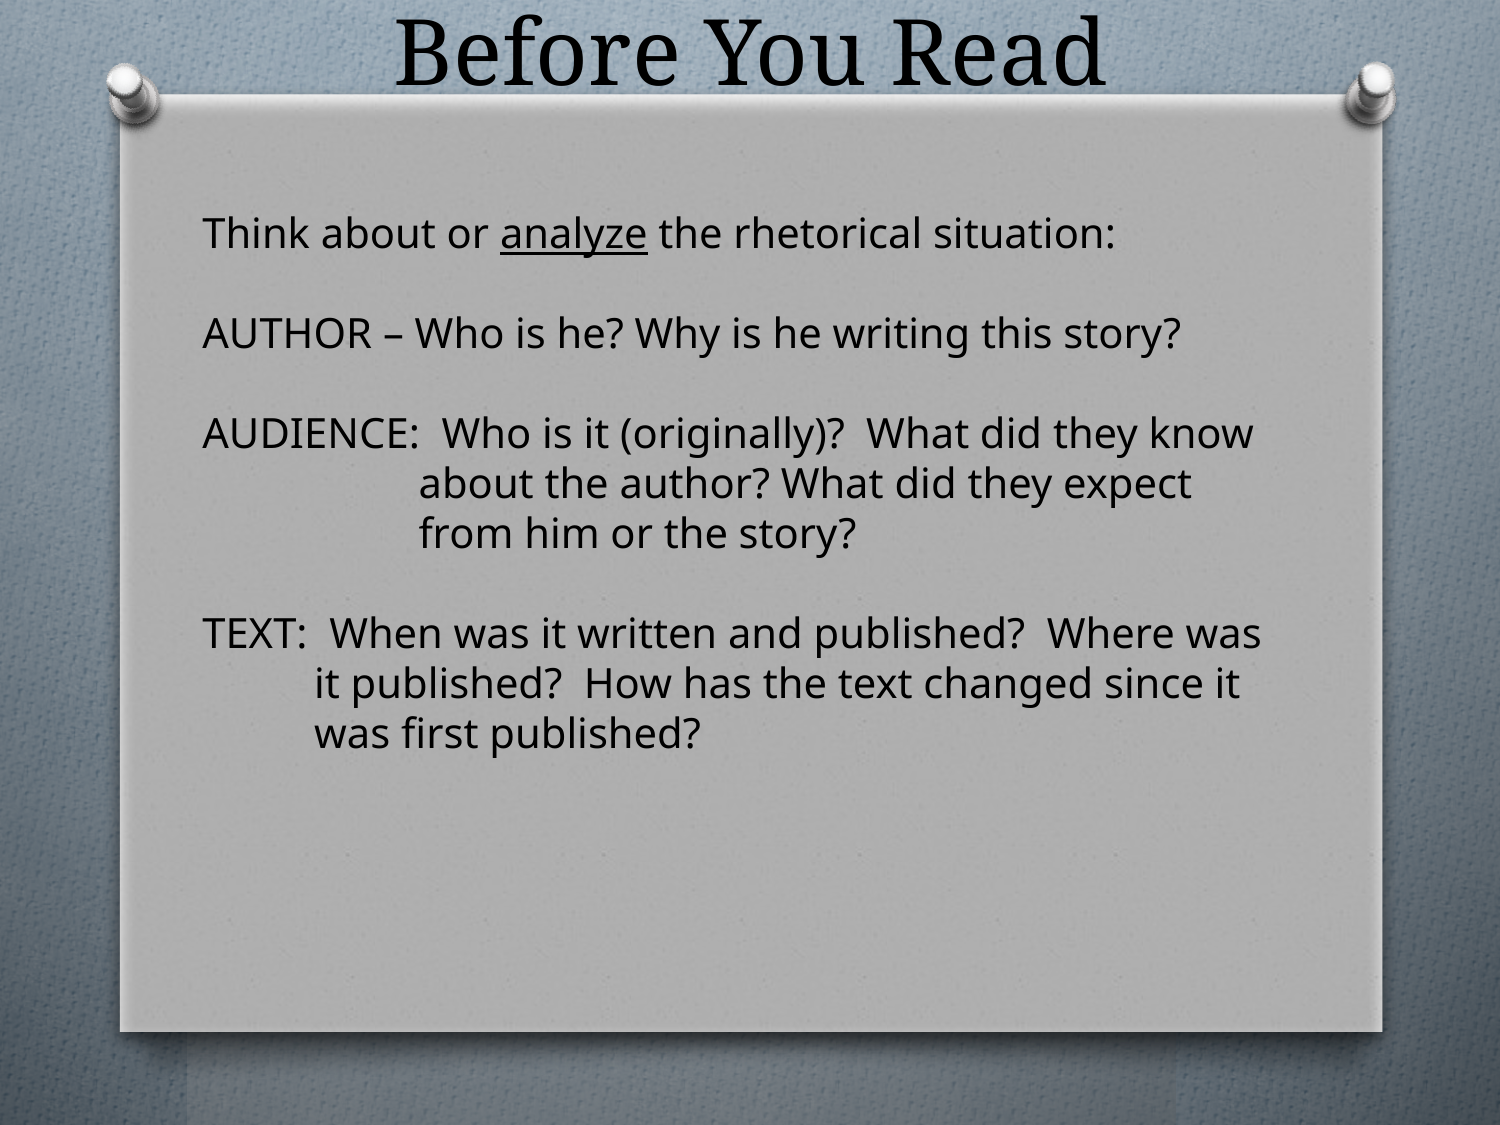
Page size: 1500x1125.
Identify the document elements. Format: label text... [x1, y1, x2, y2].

picture [1323, 35, 1439, 156]
picture [75, 29, 179, 153]
title Before You Read [179, 0, 1323, 148]
text_box Think about or analyze the rhetorical situation: AUTHOR – Who is he? Why is he writing this story? AUDIENCE: Who is it (originally)? What did they know about the author? What did they expect from him or the story? TEXT: When was it written and published? Where was it published? How has the text changed since it was first published? [187, 199, 1313, 855]
